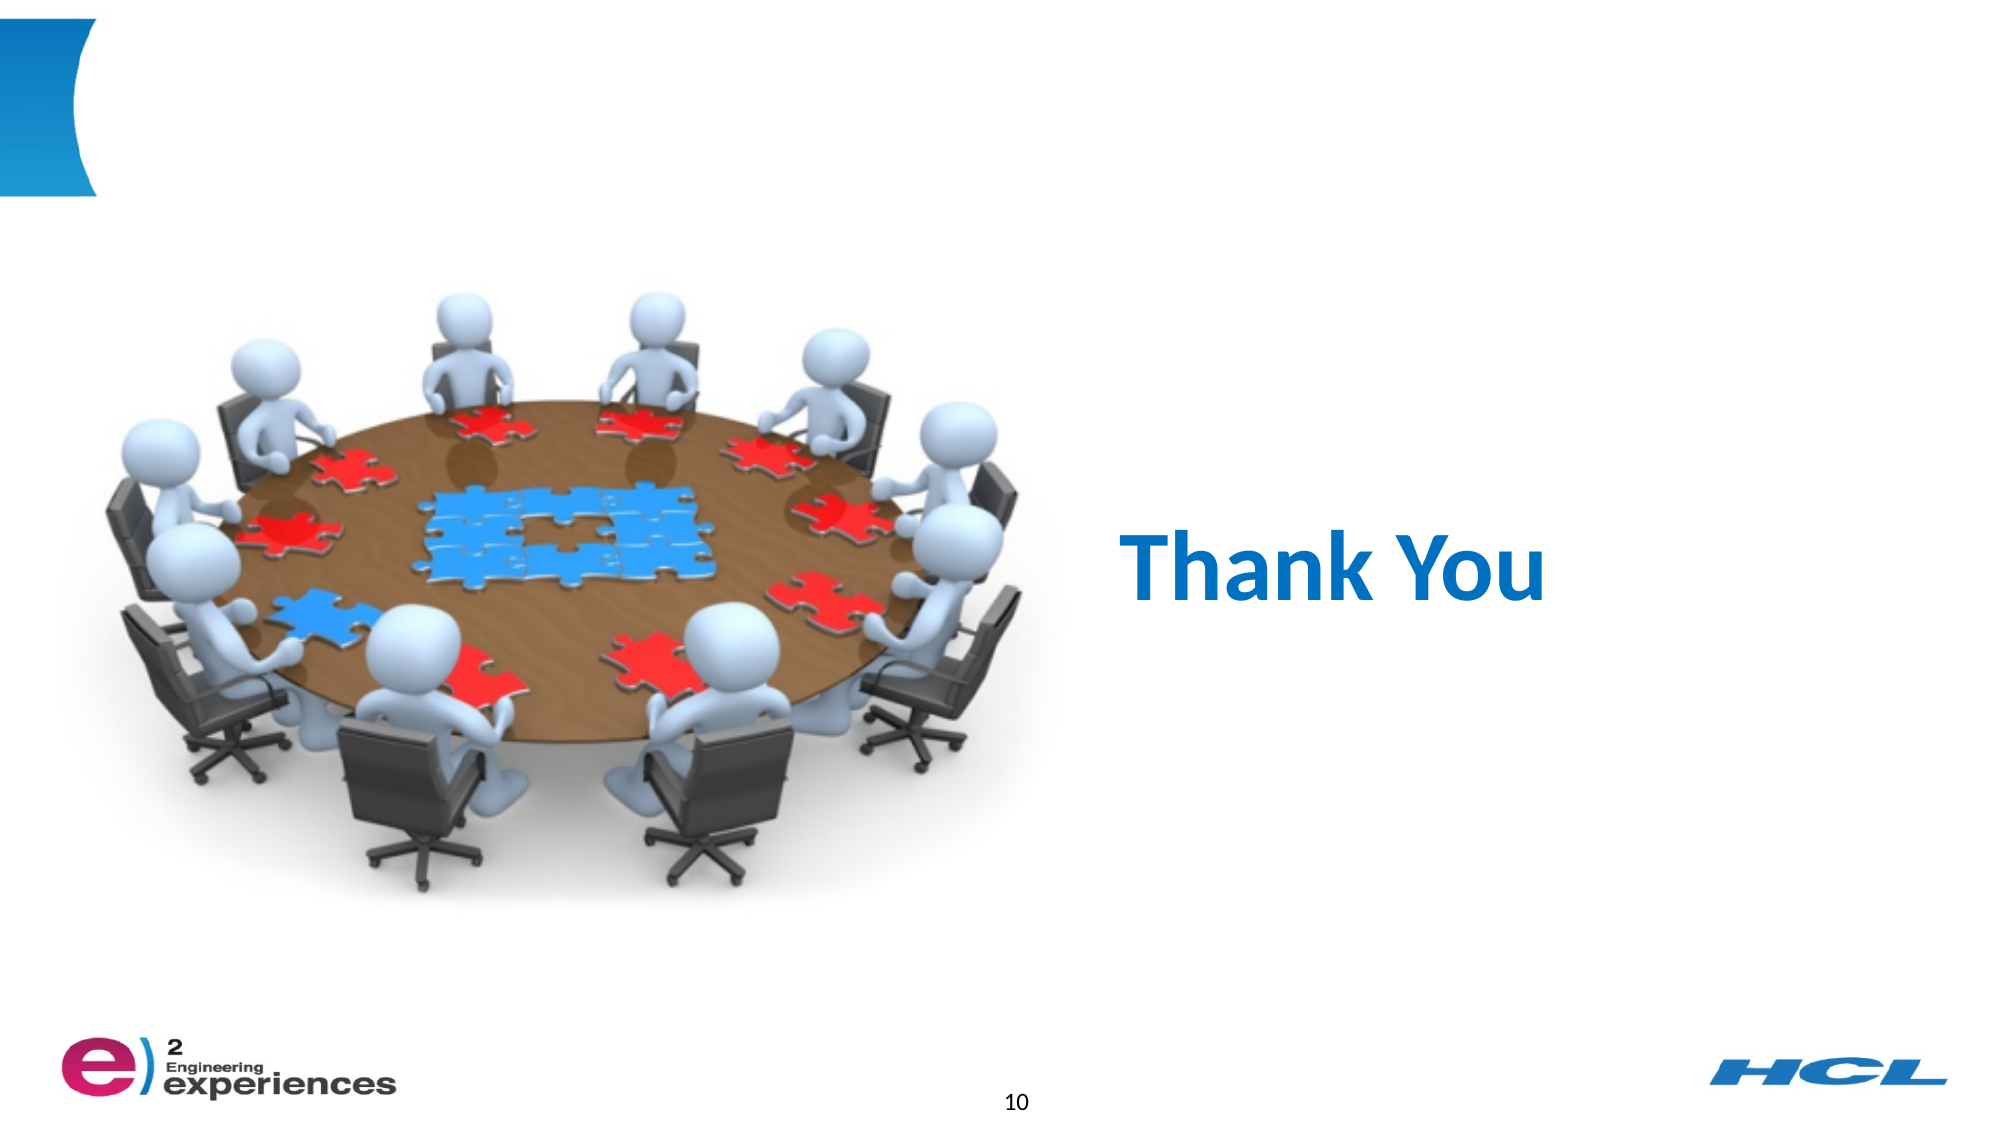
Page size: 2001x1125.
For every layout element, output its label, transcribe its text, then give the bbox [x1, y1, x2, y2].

text_box Thank You [1101, 490, 1967, 897]
picture [0, 0, 2000, 1125]
